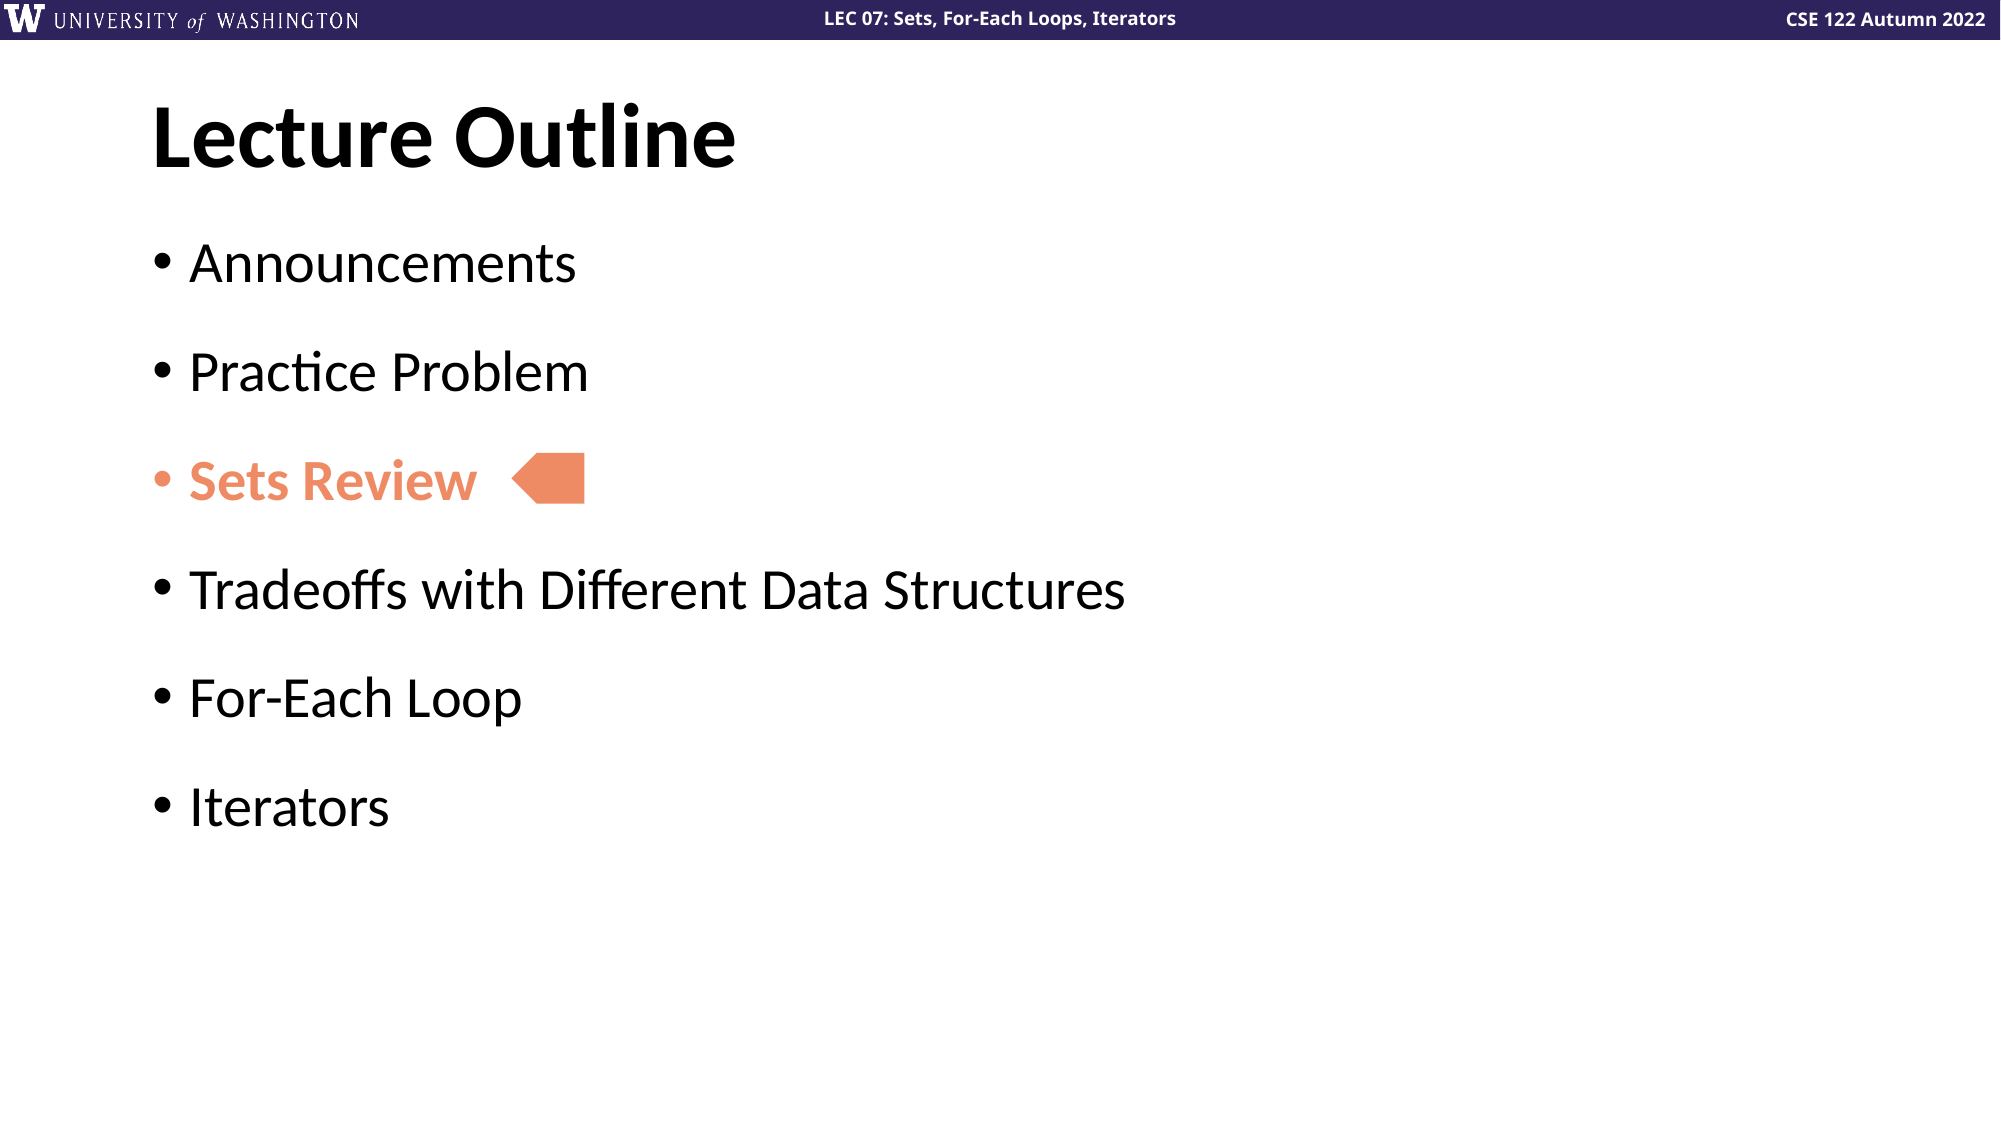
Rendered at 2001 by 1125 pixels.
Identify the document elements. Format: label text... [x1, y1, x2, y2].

title Lecture Outline [137, 74, 1863, 200]
picture [4, 4, 358, 33]
list Announcements Practice Problem Sets Review Tradeoffs with Different Data Structures For-Each Loop Iterators [137, 224, 1863, 1014]
text_box [509, 451, 586, 505]
